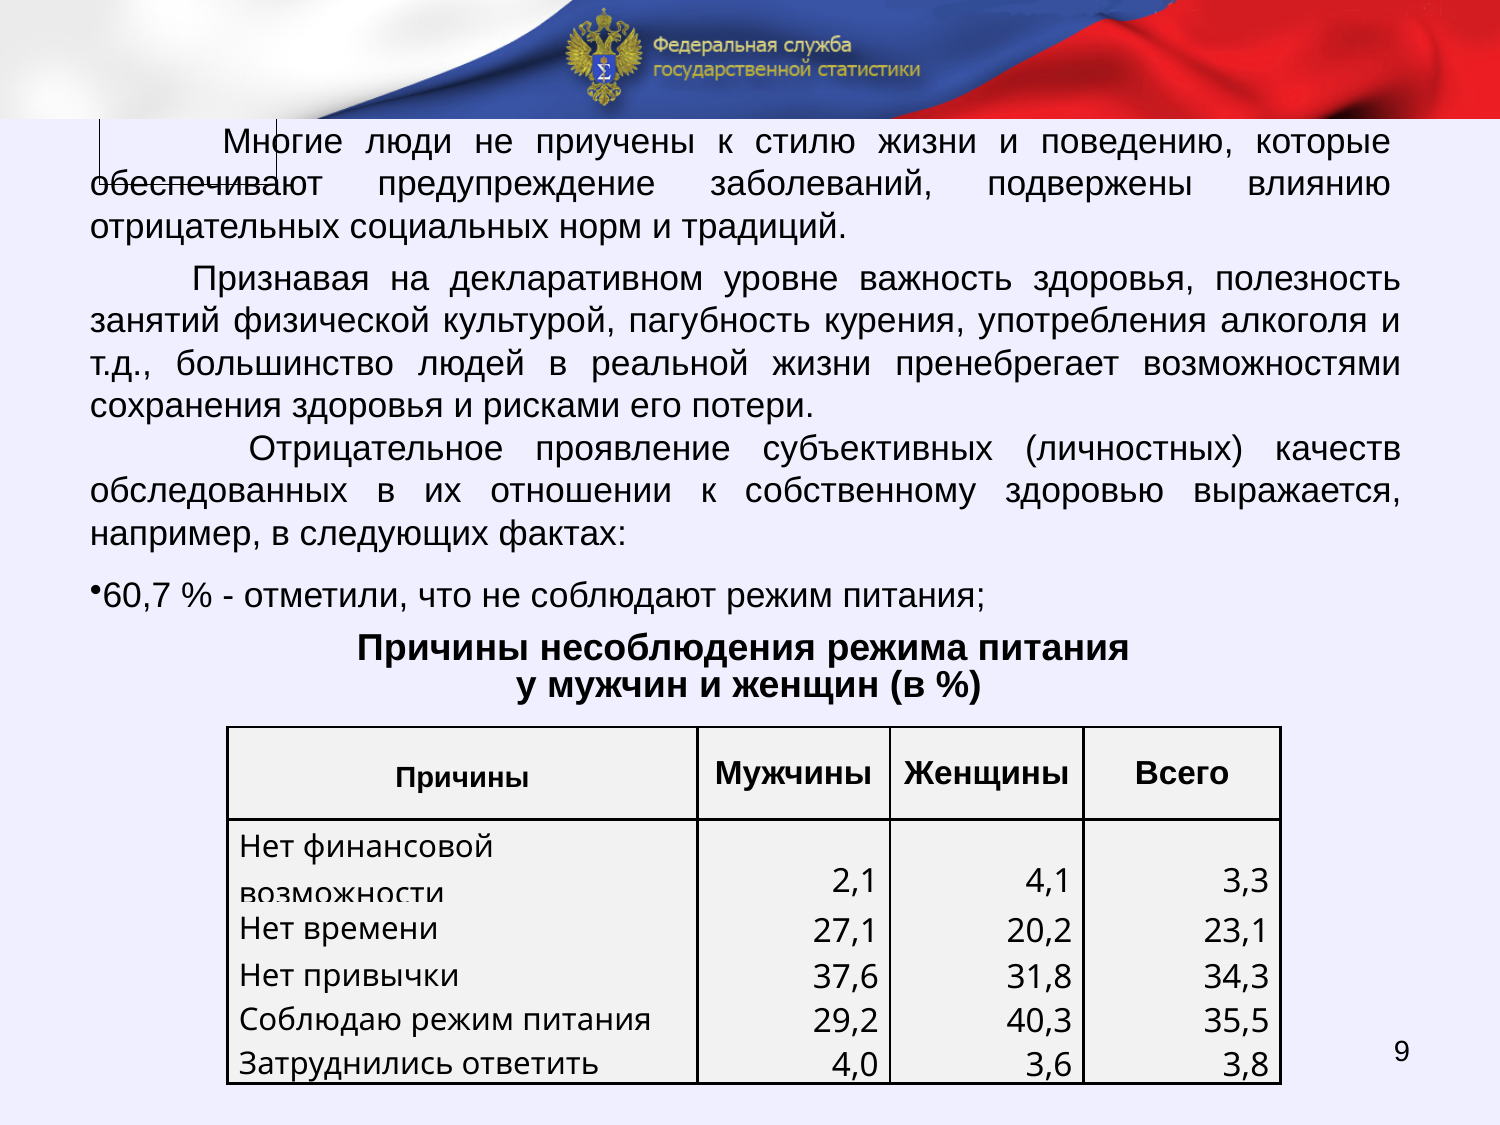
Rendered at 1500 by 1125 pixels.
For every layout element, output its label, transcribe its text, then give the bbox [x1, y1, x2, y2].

table_cell 27,1 [699, 902, 889, 949]
list Признавая на декларативном уровне важность здоровья, полезность занятий физической культурой, пагубность курения, употребления алкоголя и т.д., большинство людей в реальной жизни пренебрегает возможностями сохранения здоровья и рисками его потери. Отрицательное проявление субъективных (личностных) качеств обследованных в их отношении к собственному здоровью выражается, например, в следующих фактах: 60,7 % - отметили, что не соблюдают режим питания; [75, 247, 1417, 621]
slide_number 9 [1074, 1024, 1426, 1103]
table_cell 20,2 [891, 902, 1082, 949]
table_cell 3,8 [1085, 1037, 1279, 1082]
text_box [131, 651, 1368, 757]
table_cell 23,1 [1085, 902, 1279, 949]
table_cell Соблюдаю режим питания [229, 993, 696, 1037]
table_cell 2,1 [699, 821, 889, 902]
table_cell 40,3 [891, 993, 1082, 1037]
table_cell 31,8 [891, 949, 1082, 993]
table_header Причины [229, 728, 696, 818]
table_cell 4,0 [699, 1037, 889, 1082]
table_cell 4,1 [891, 821, 1082, 902]
table_cell 3,3 [1085, 821, 1279, 902]
table_cell 37,6 [699, 949, 889, 993]
table_cell 3,6 [891, 1037, 1082, 1082]
table_cell Нет финансовой возможности [229, 821, 696, 902]
table_cell 35,5 [1085, 993, 1279, 1037]
text_box Многие люди не приучены к стилю жизни и поведению, которые обеспечивают предупреждение заболеваний, подвержены влиянию отрицательных социальных норм и традиций. [75, 127, 1407, 253]
table_cell Затруднились ответить [229, 1037, 696, 1082]
table_header Мужчины [699, 728, 889, 818]
table_cell 34,3 [1085, 949, 1279, 993]
table_header Женщины [891, 728, 1082, 818]
picture [0, 0, 1500, 119]
table_header Всего [1085, 728, 1279, 818]
table_cell Нет привычки [229, 949, 696, 993]
table_cell 29,2 [699, 993, 889, 1037]
table_cell Нет времени [229, 902, 696, 949]
